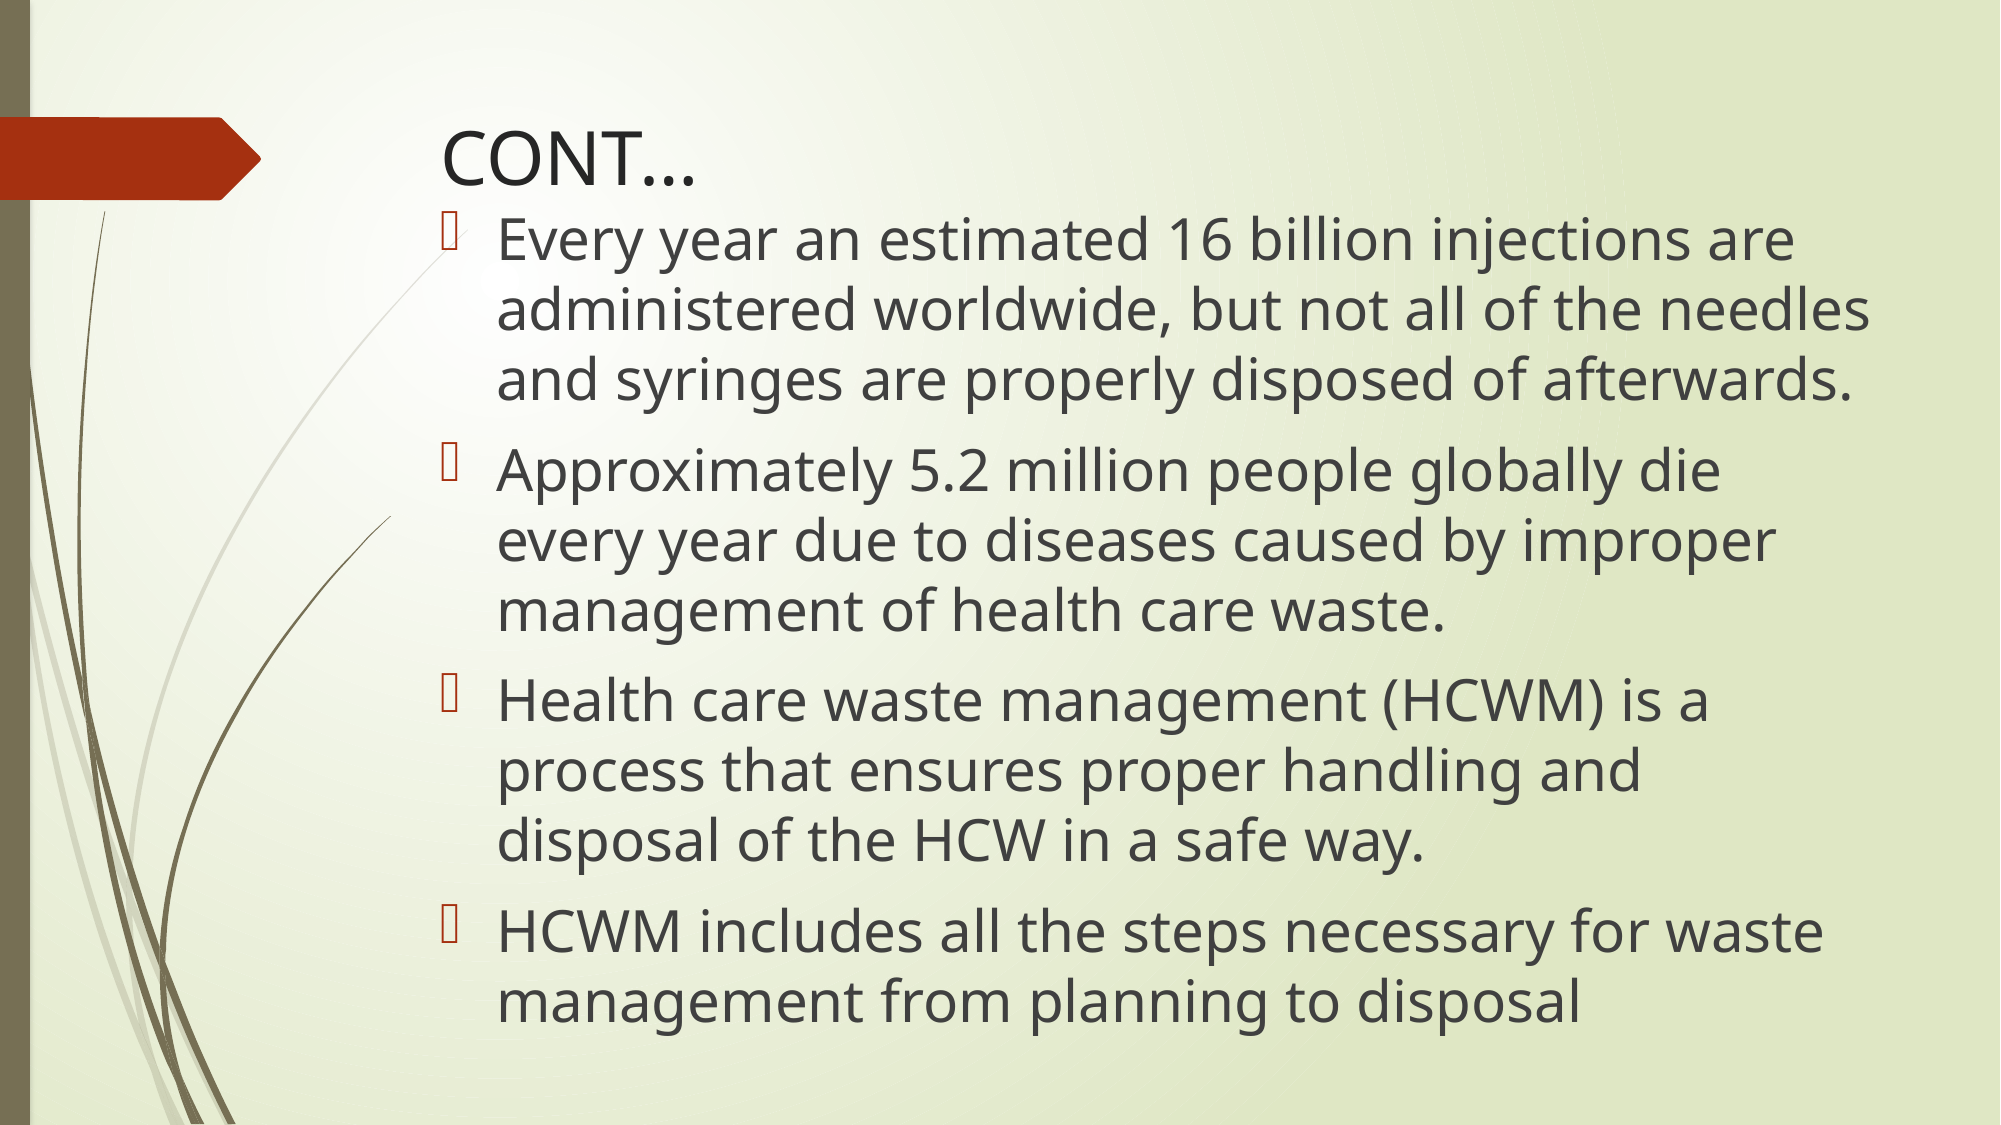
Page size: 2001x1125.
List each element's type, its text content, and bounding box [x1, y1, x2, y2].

list Every year an estimated 16 billion injections are administered worldwide, but not all of the needles and syringes are properly disposed of afterwards. Approximately 5.2 million people globally die every year due to diseases caused by improper management of health care waste. Health care waste management (HCWM) is a process that ensures proper handling and disposal of the HCW in a safe way. HCWM includes all the steps necessary for waste management from planning to disposal [424, 194, 1888, 1103]
title CONT… [425, 102, 1888, 194]
